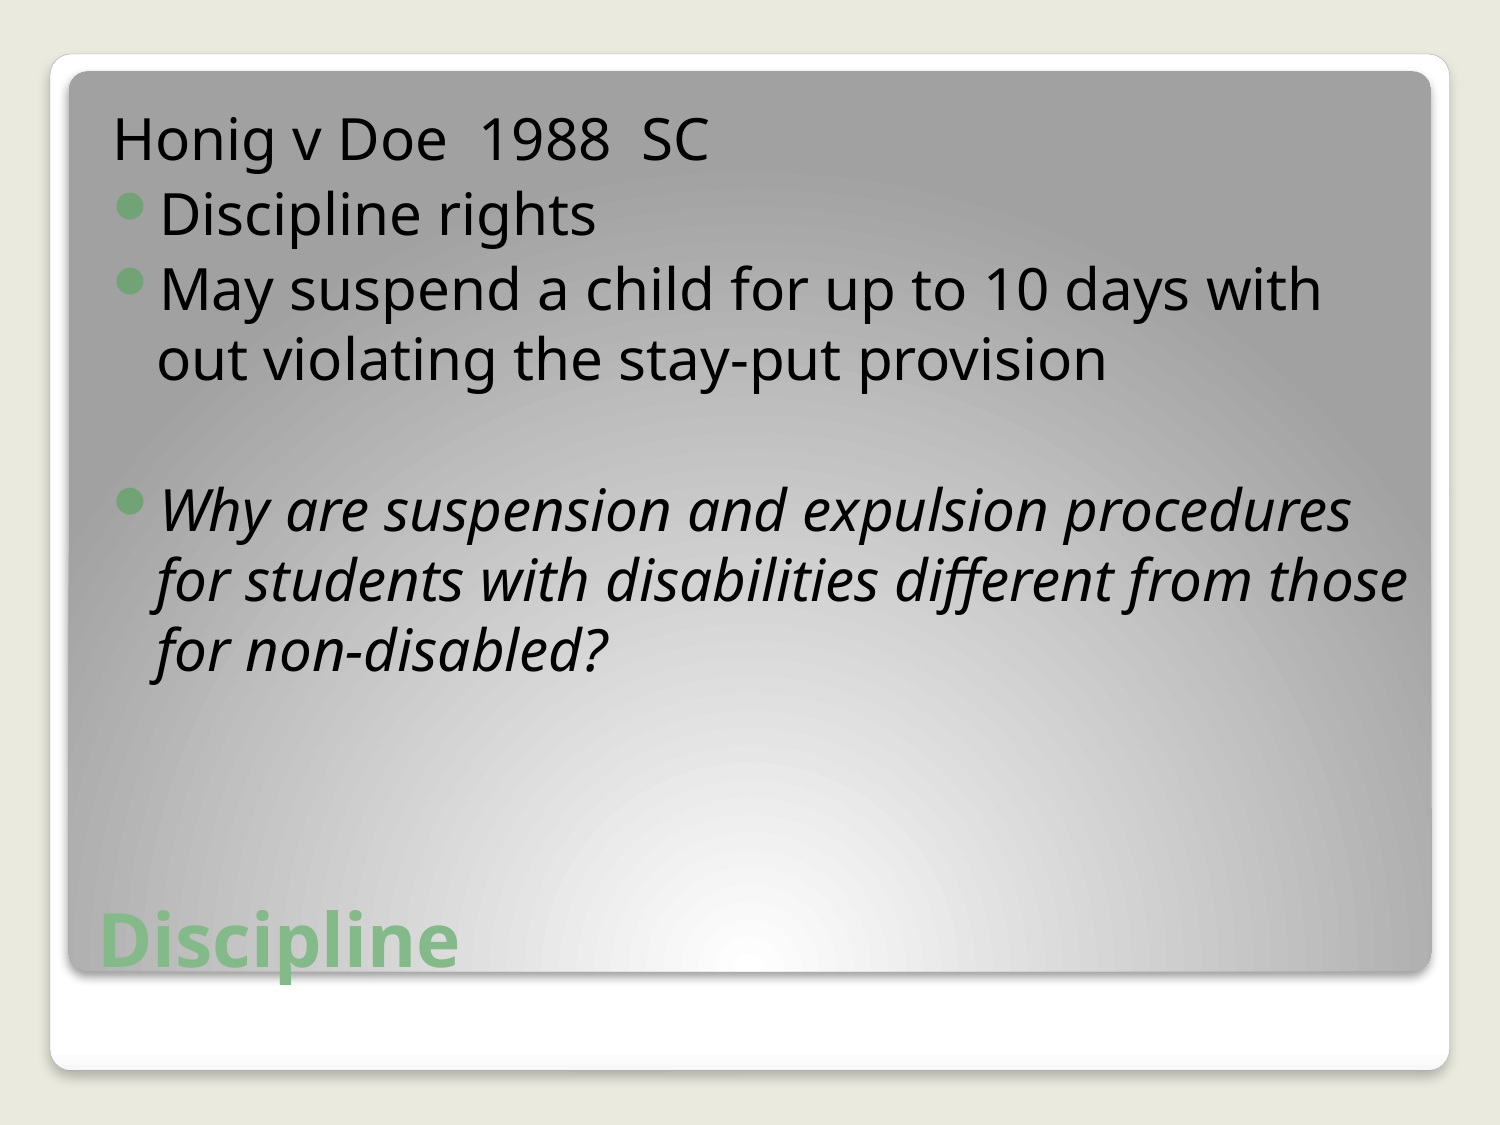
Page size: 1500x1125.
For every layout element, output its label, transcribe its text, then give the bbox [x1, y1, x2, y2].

title Discipline [82, 817, 1425, 990]
list Honig v Doe 1988 SC Discipline rights May suspend a child for up to 10 days with out violating the stay-put provision Why are suspension and expulsion procedures for students with disabilities different from those for non-disabled? [82, 86, 1425, 774]
